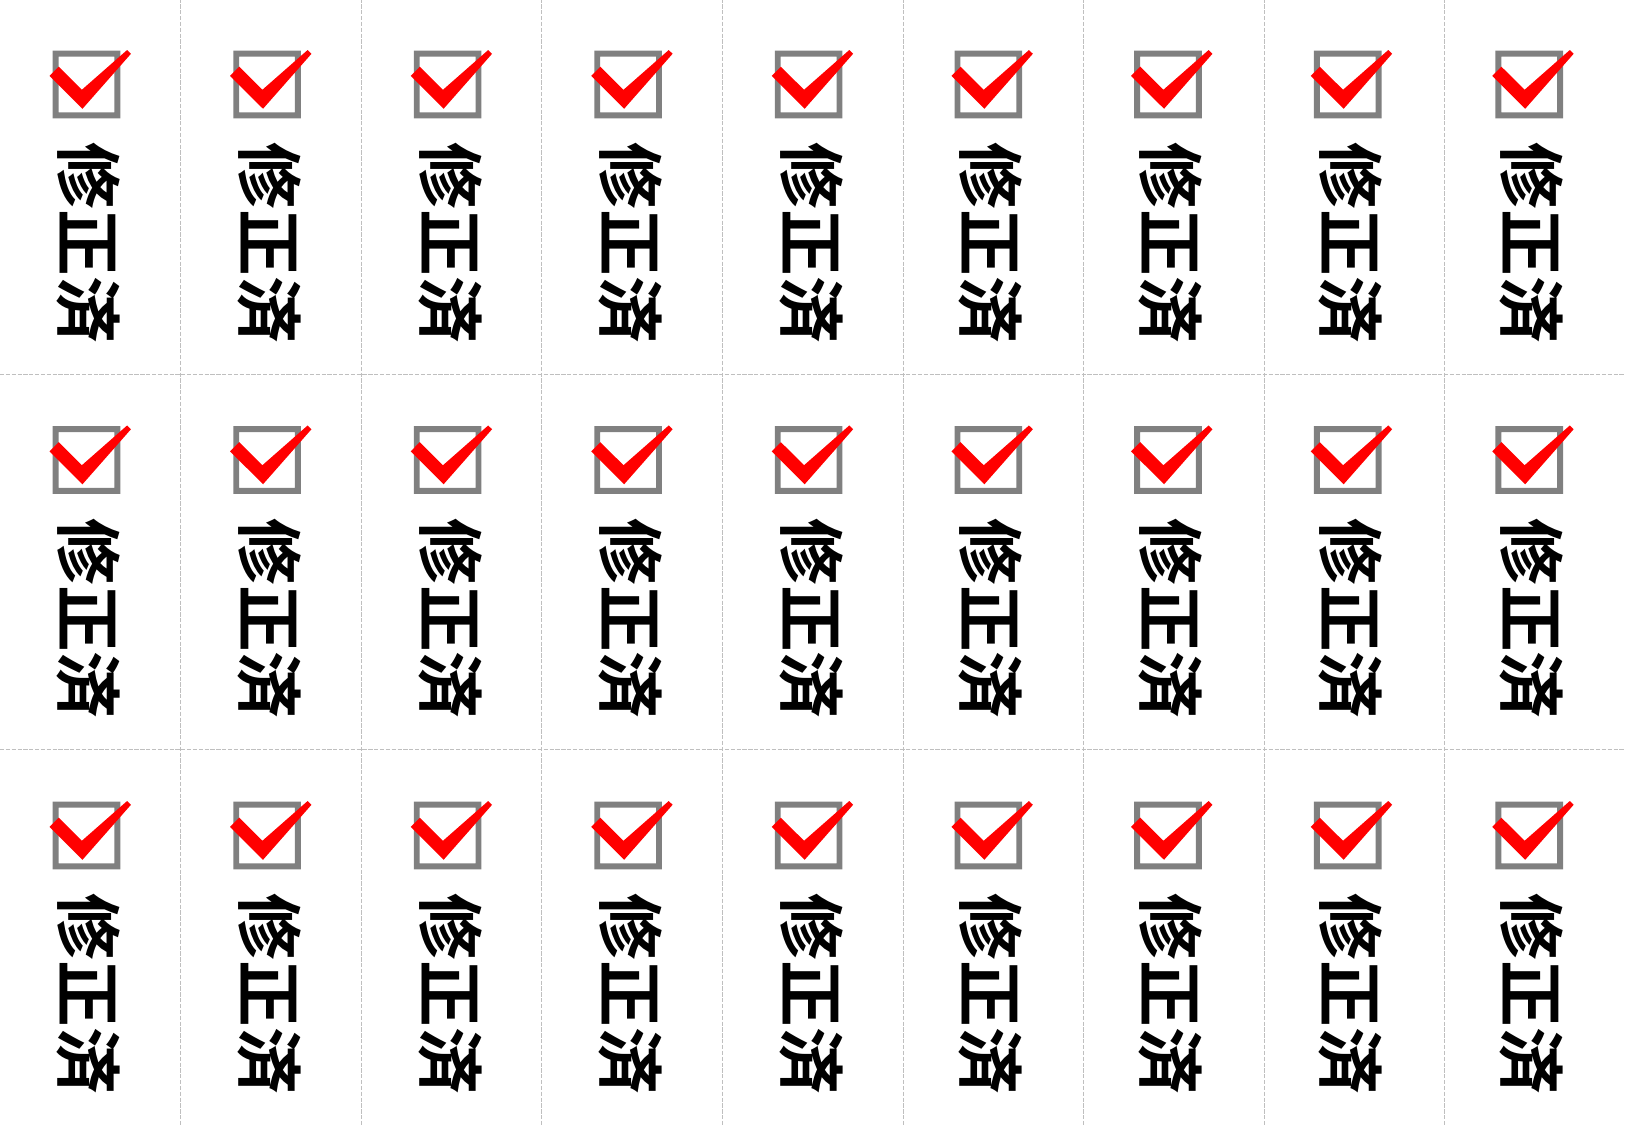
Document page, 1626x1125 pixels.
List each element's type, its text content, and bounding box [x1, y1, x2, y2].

text_box 修正済 [951, 138, 1033, 348]
text_box 修正済 [410, 889, 492, 1099]
text_box 修正済 [49, 889, 131, 1099]
text_box 修正済 [591, 889, 673, 1099]
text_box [1131, 49, 1213, 119]
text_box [951, 425, 1033, 494]
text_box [771, 800, 854, 870]
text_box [410, 800, 493, 870]
text_box 修正済 [951, 513, 1033, 724]
text_box 修正済 [410, 513, 492, 724]
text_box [1131, 800, 1213, 870]
text_box 修正済 [772, 513, 853, 724]
text_box 修正済 [591, 138, 673, 348]
text_box 修正済 [1311, 513, 1392, 724]
text_box 修正済 [772, 138, 853, 348]
text_box 修正済 [1492, 138, 1574, 348]
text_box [49, 425, 131, 494]
text_box 修正済 [591, 513, 673, 724]
text_box 修正済 [1131, 138, 1213, 348]
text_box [951, 49, 1033, 119]
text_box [49, 49, 131, 119]
text_box 修正済 [230, 138, 312, 348]
text_box 修正済 [230, 513, 312, 724]
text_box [591, 49, 673, 119]
text_box 修正済 [1131, 513, 1213, 724]
text_box 修正済 [49, 138, 131, 348]
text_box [410, 425, 493, 494]
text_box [1492, 49, 1574, 119]
text_box 修正済 [1131, 889, 1213, 1099]
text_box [1310, 425, 1393, 494]
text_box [1492, 425, 1574, 494]
text_box 修正済 [772, 889, 853, 1099]
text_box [230, 425, 312, 494]
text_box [1310, 800, 1393, 870]
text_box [230, 800, 312, 870]
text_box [230, 49, 312, 119]
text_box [591, 425, 673, 494]
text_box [1310, 49, 1393, 119]
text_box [49, 800, 131, 870]
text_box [410, 49, 493, 119]
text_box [771, 425, 854, 494]
text_box 修正済 [1492, 889, 1574, 1099]
text_box 修正済 [49, 513, 131, 724]
text_box 修正済 [1492, 513, 1574, 724]
text_box 修正済 [1311, 138, 1392, 348]
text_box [1131, 425, 1213, 494]
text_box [1492, 800, 1574, 870]
text_box 修正済 [1311, 889, 1392, 1099]
text_box 修正済 [230, 889, 312, 1099]
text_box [951, 800, 1033, 870]
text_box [591, 800, 673, 870]
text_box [771, 49, 854, 119]
text_box 修正済 [410, 138, 492, 348]
text_box 修正済 [951, 889, 1033, 1099]
